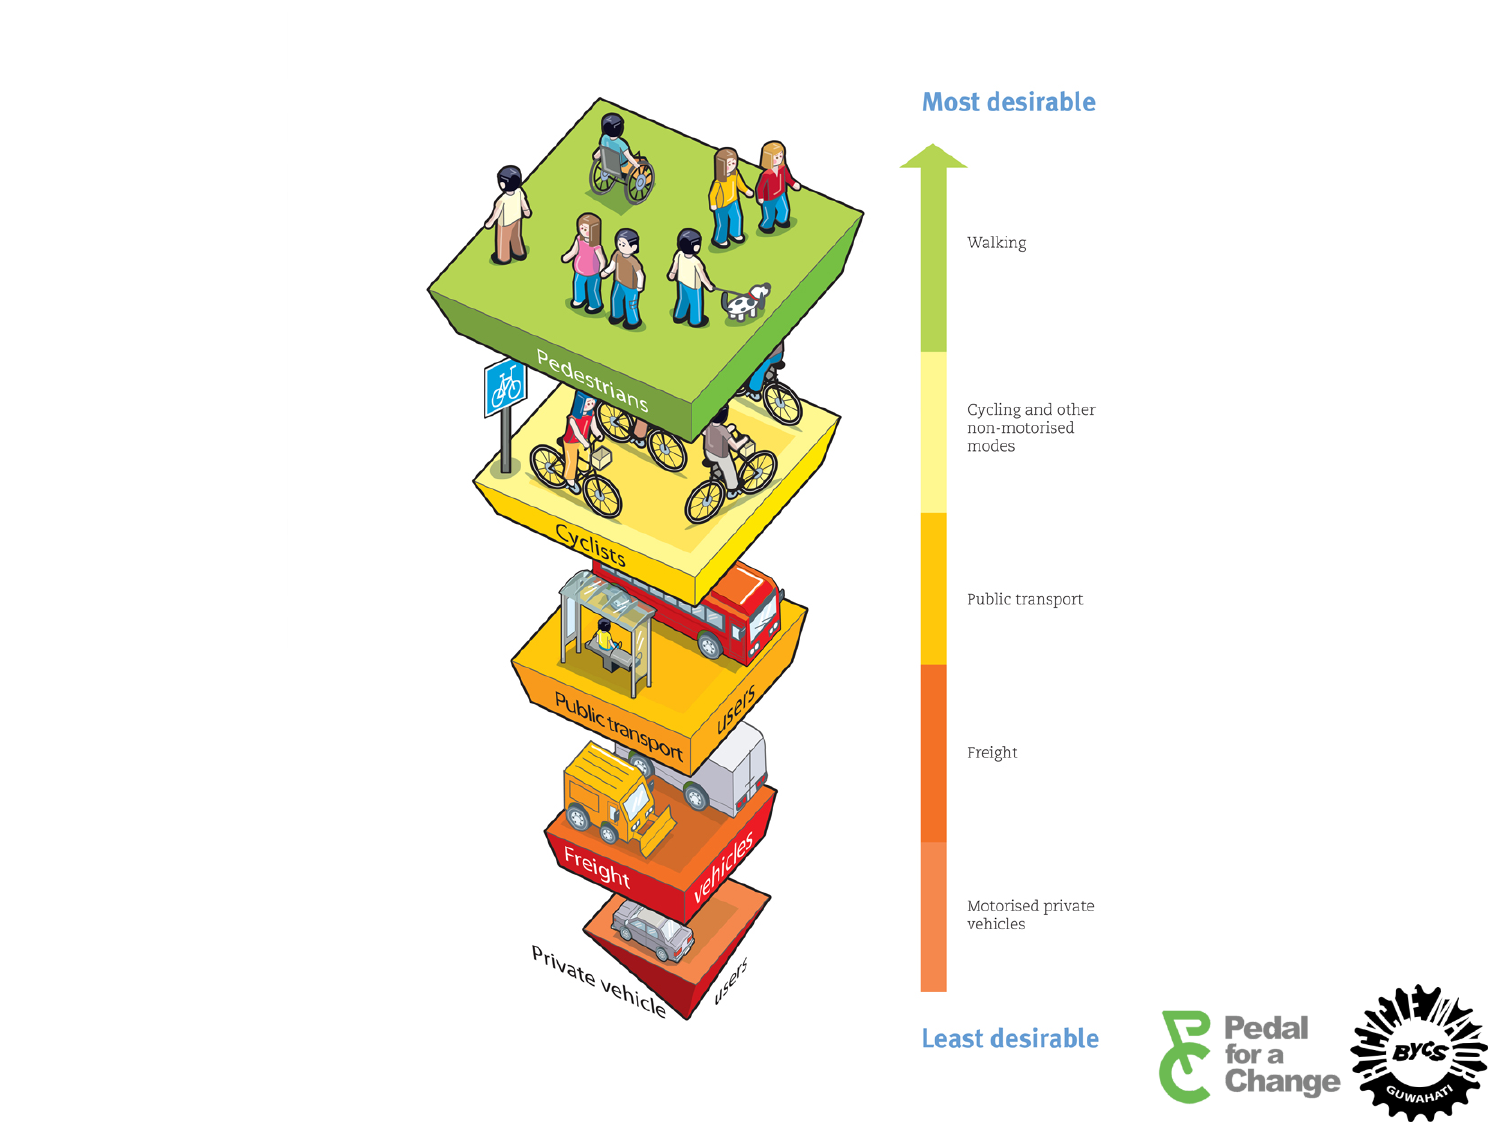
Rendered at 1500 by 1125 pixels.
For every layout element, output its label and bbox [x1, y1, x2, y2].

picture [287, 12, 1488, 1123]
